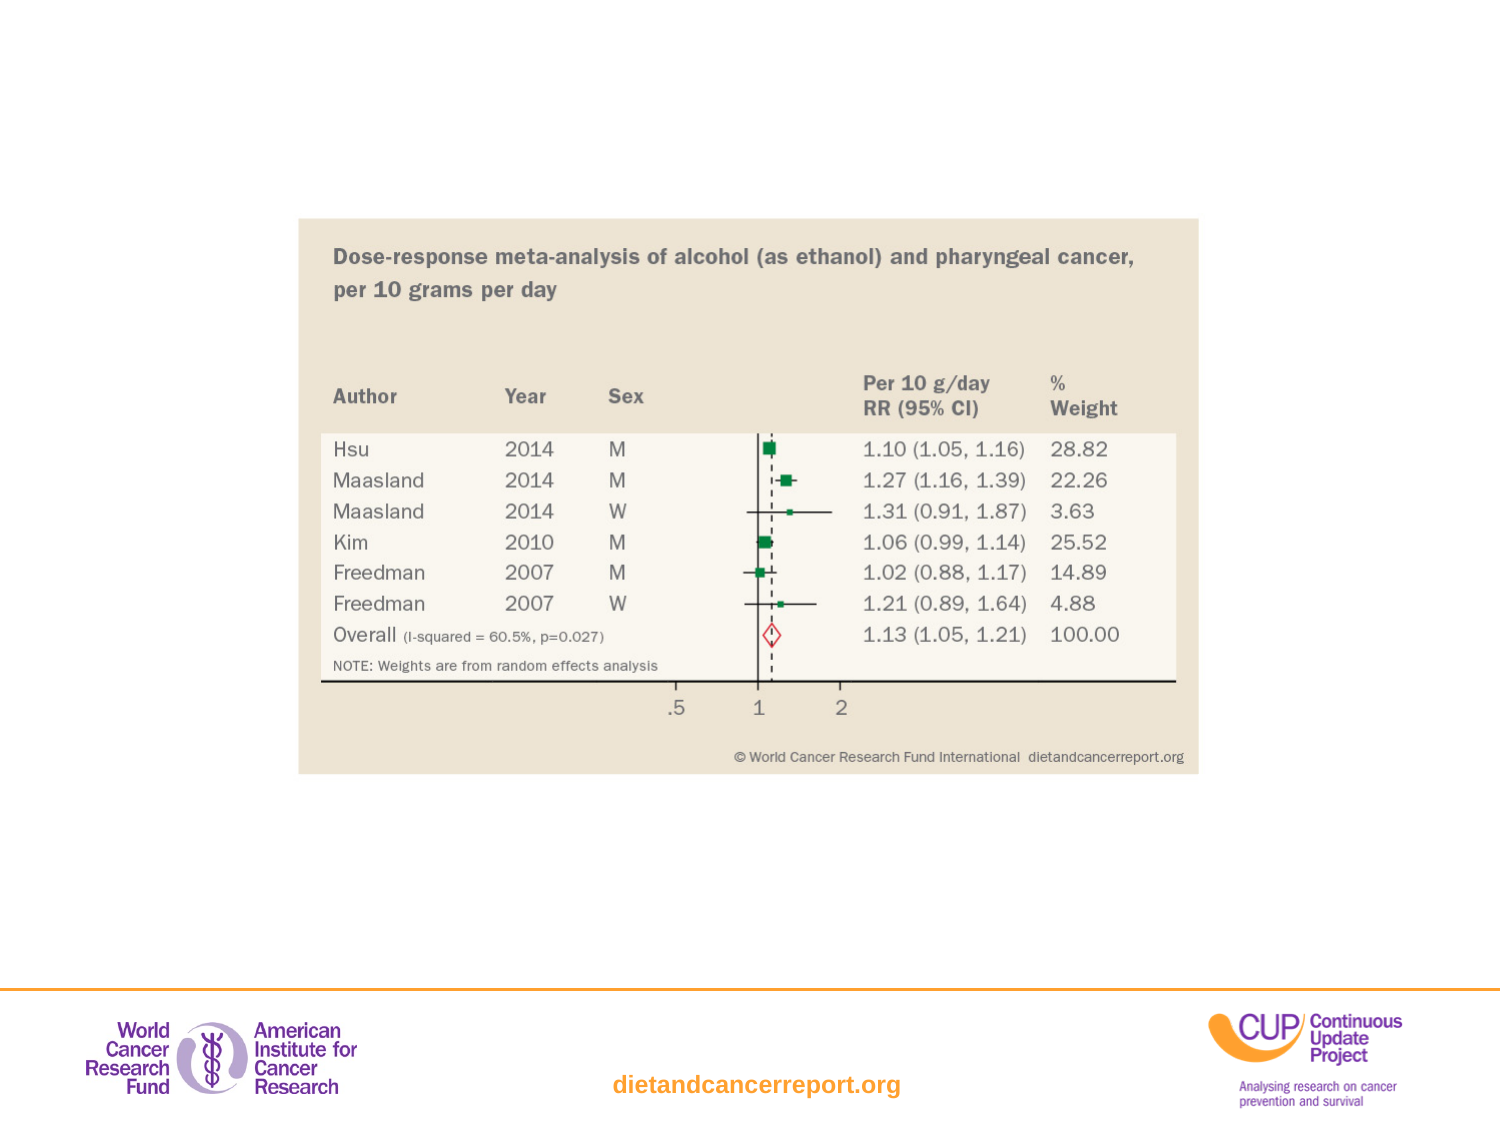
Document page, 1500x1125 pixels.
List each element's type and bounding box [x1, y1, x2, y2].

picture [86, 1022, 357, 1094]
picture [269, 189, 1227, 807]
picture [1207, 1013, 1403, 1109]
